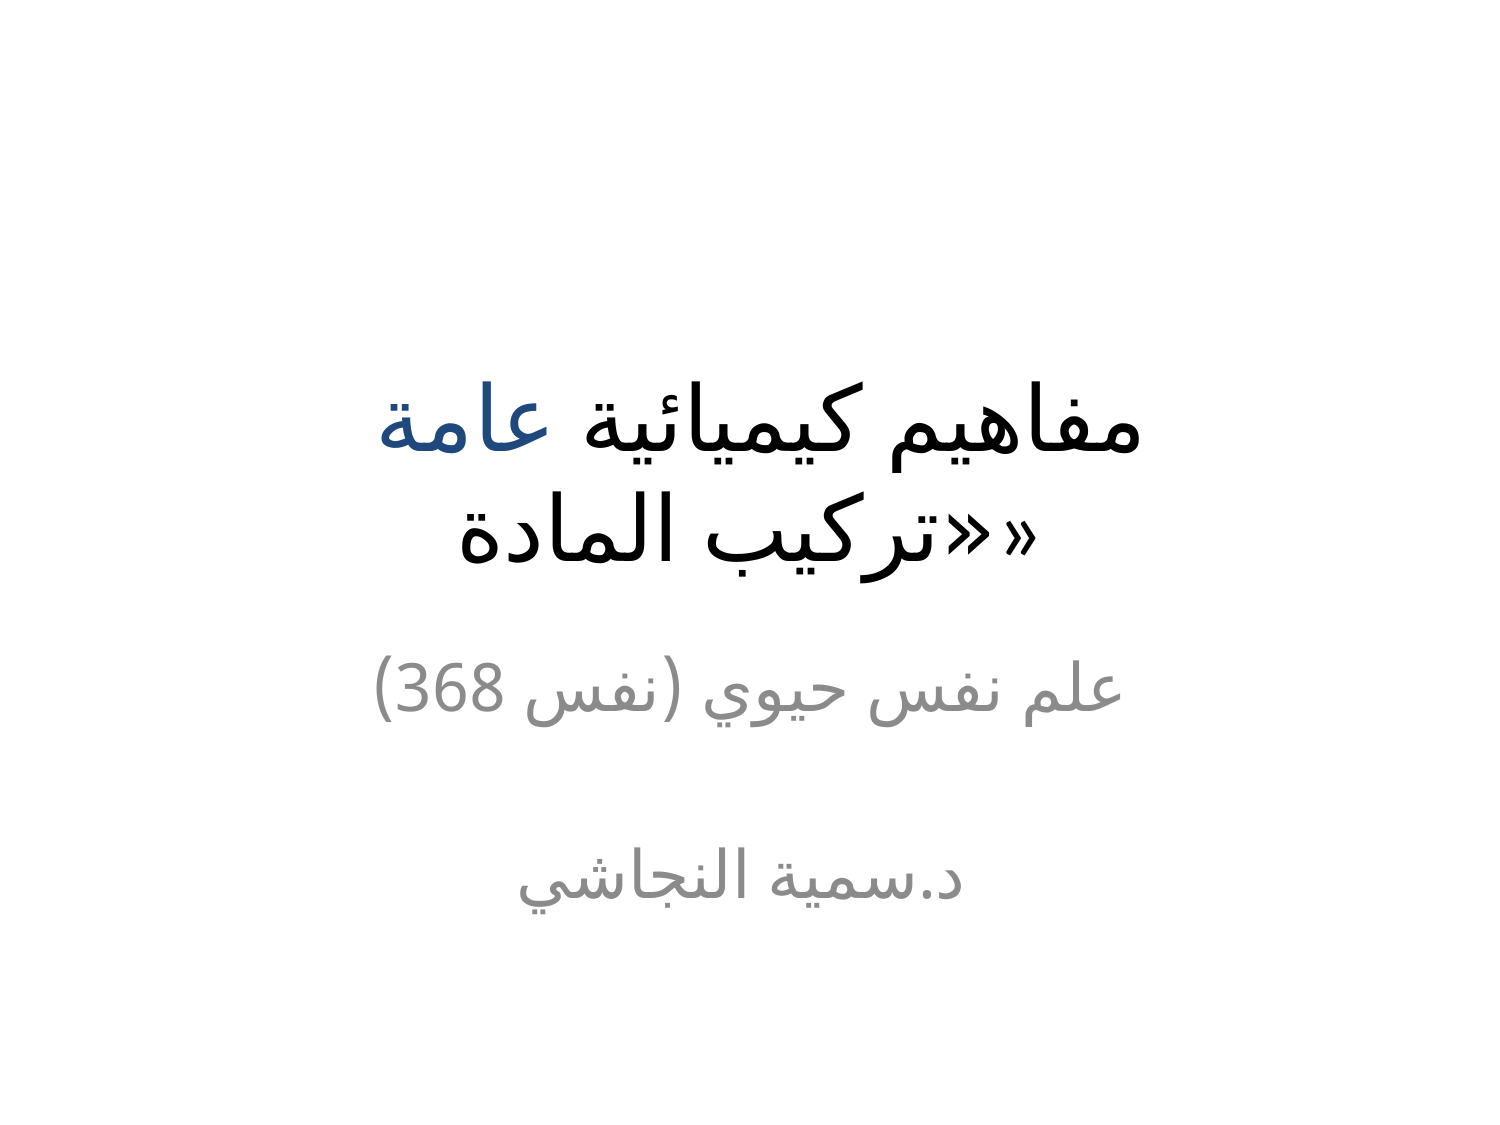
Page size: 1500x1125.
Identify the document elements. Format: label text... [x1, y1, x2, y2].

subtitle علم نفس حيوي (نفس 368) د.سمية النجاشي [225, 637, 1275, 925]
title مفاهيم كيميائية عامة «تركيب المادة» [112, 349, 1388, 591]
